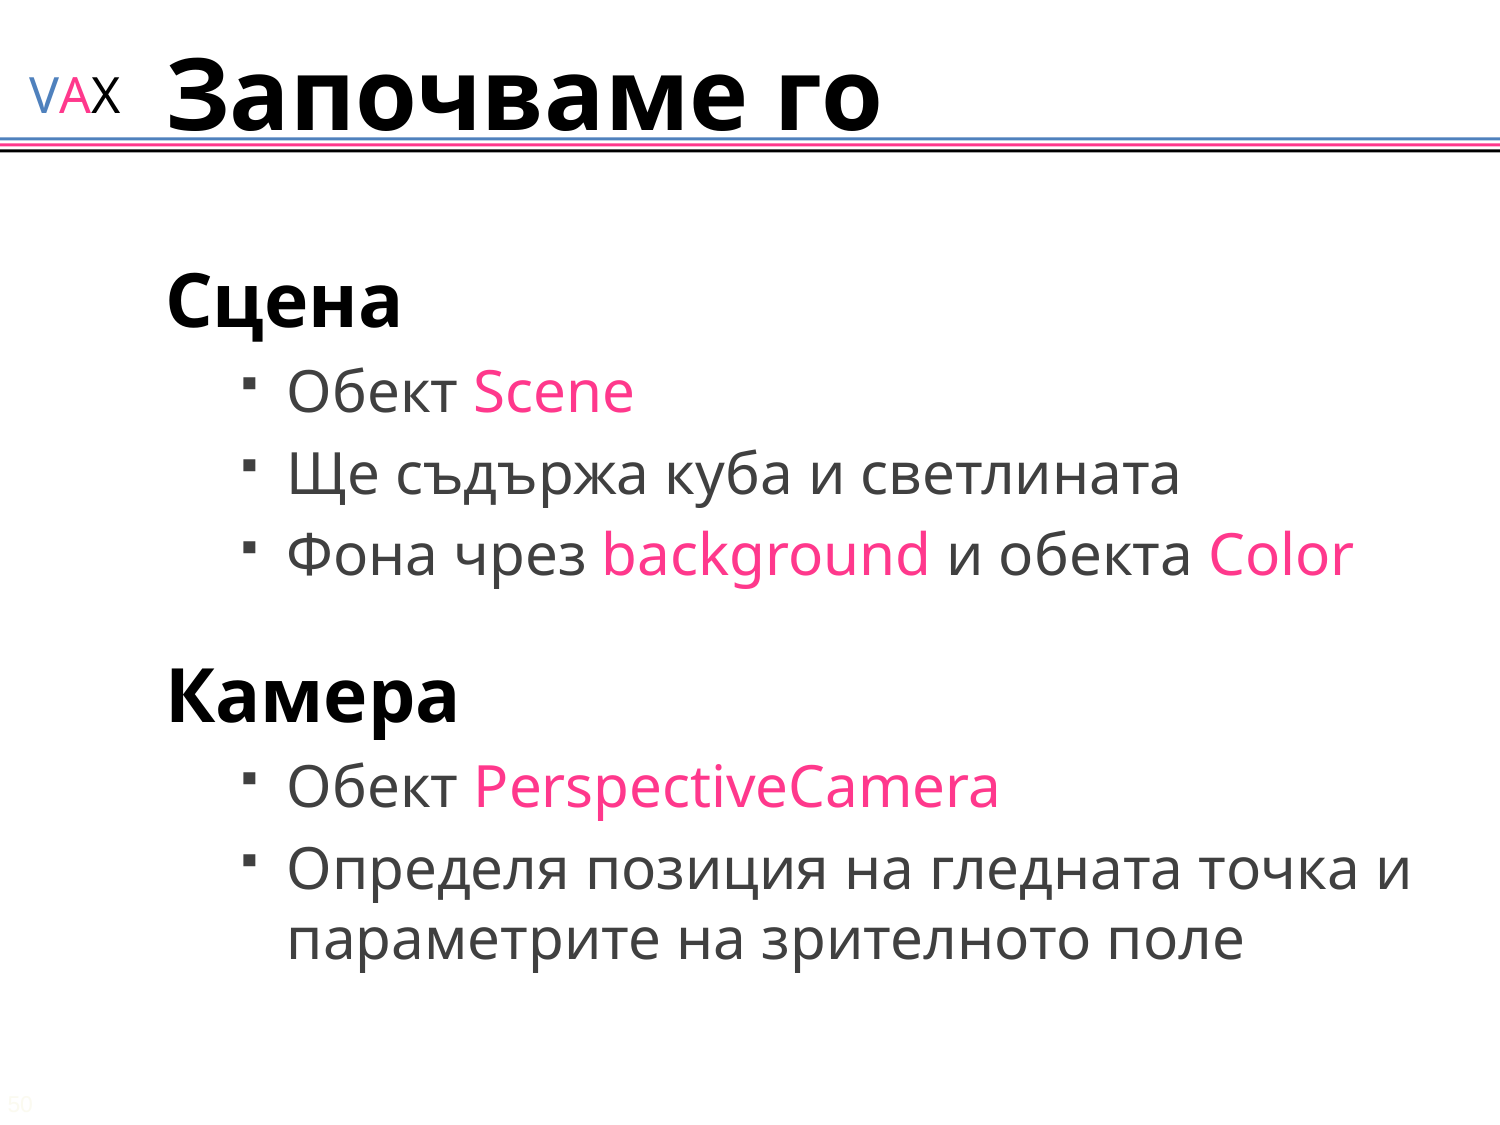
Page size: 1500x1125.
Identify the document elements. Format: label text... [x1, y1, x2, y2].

title Започваме го [0, 37, 1500, 144]
list Сцена Обект Scene Ще съдържа куба и светлината Фона чрез background и обекта Color Камера Обект PerspectiveCamera Определя позиция на гледната точка и параметрите на зрителното поле [150, 200, 1488, 1113]
